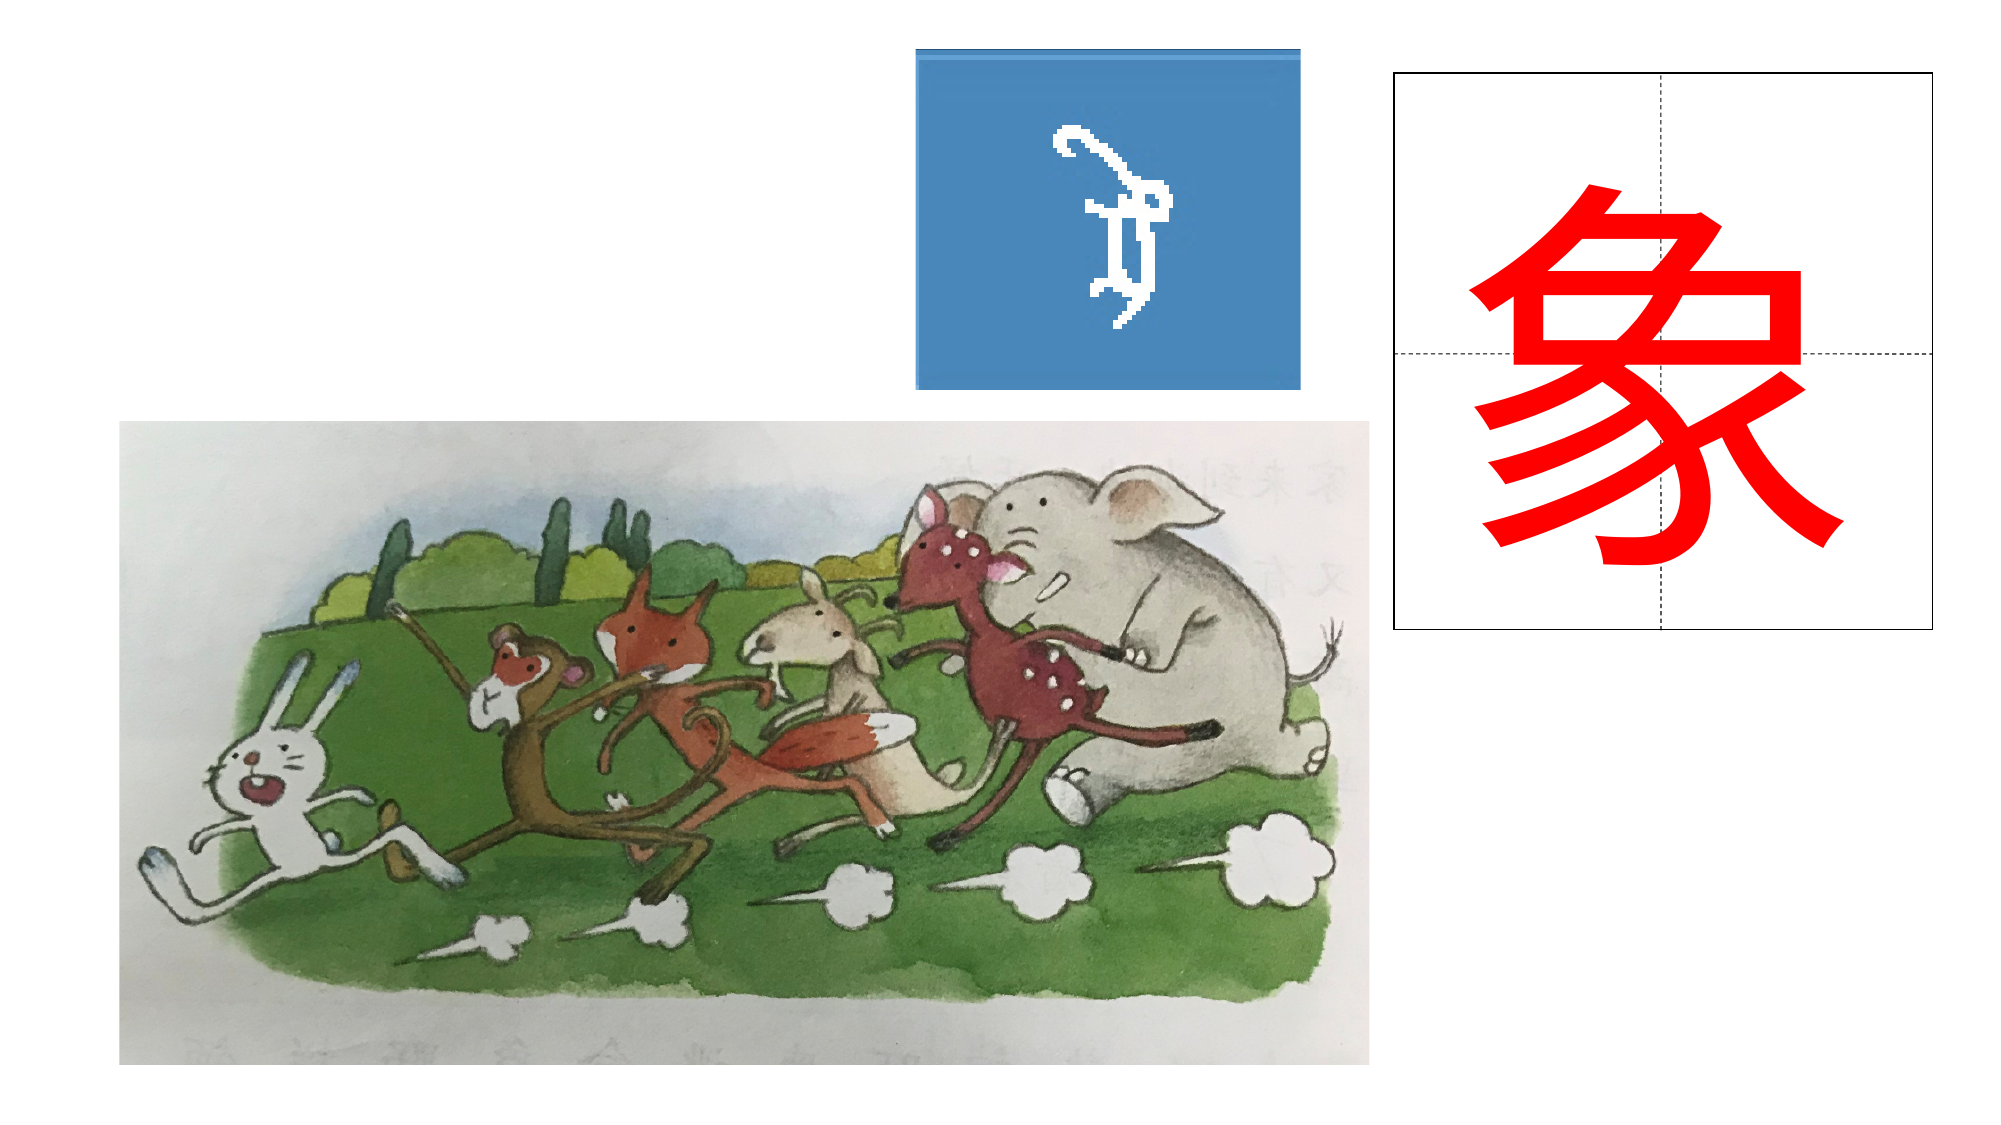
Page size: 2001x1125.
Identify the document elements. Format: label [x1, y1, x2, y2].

picture [915, 49, 1301, 390]
picture [119, 421, 1370, 1065]
text_box [1393, 72, 1933, 633]
